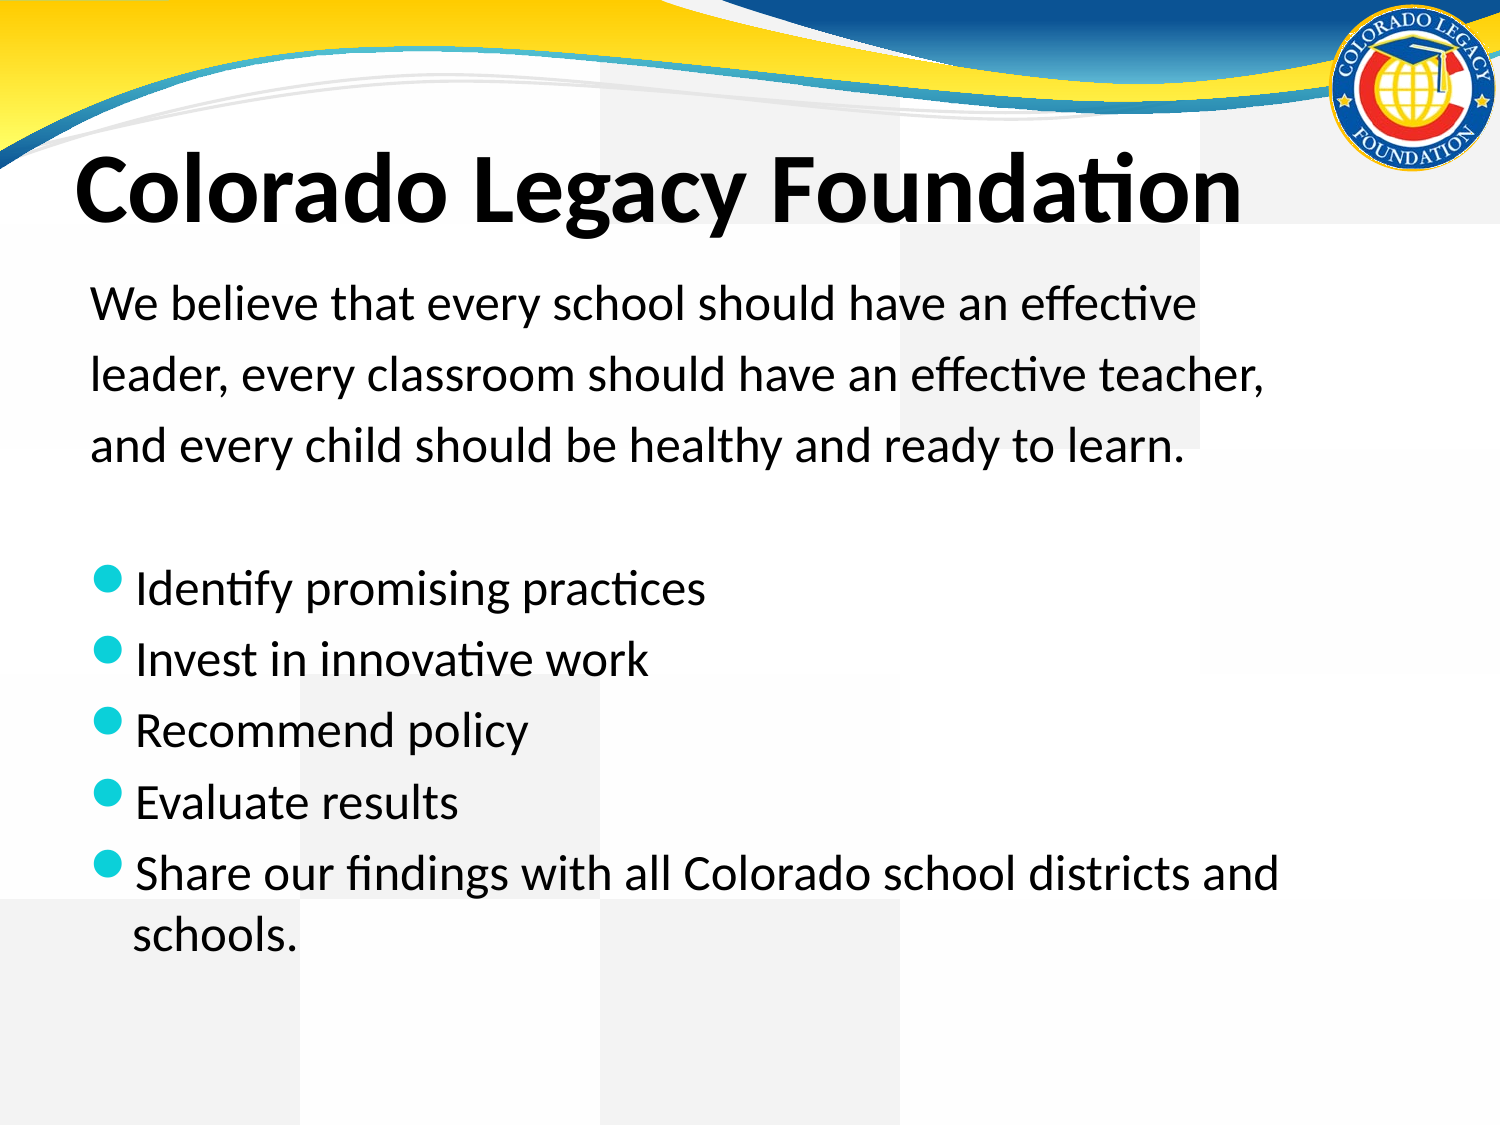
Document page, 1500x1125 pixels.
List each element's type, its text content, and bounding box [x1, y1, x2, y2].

picture [1332, 7, 1495, 169]
title Colorado Legacy Foundation [75, 114, 1425, 243]
list We believe that every school should have an effective leader, every classroom should have an effective teacher, and every child should be healthy and ready to learn. Identify promising practices Invest in innovative work Recommend policy Evaluate results Share our findings with all Colorado school districts and schools. [75, 261, 1425, 1038]
